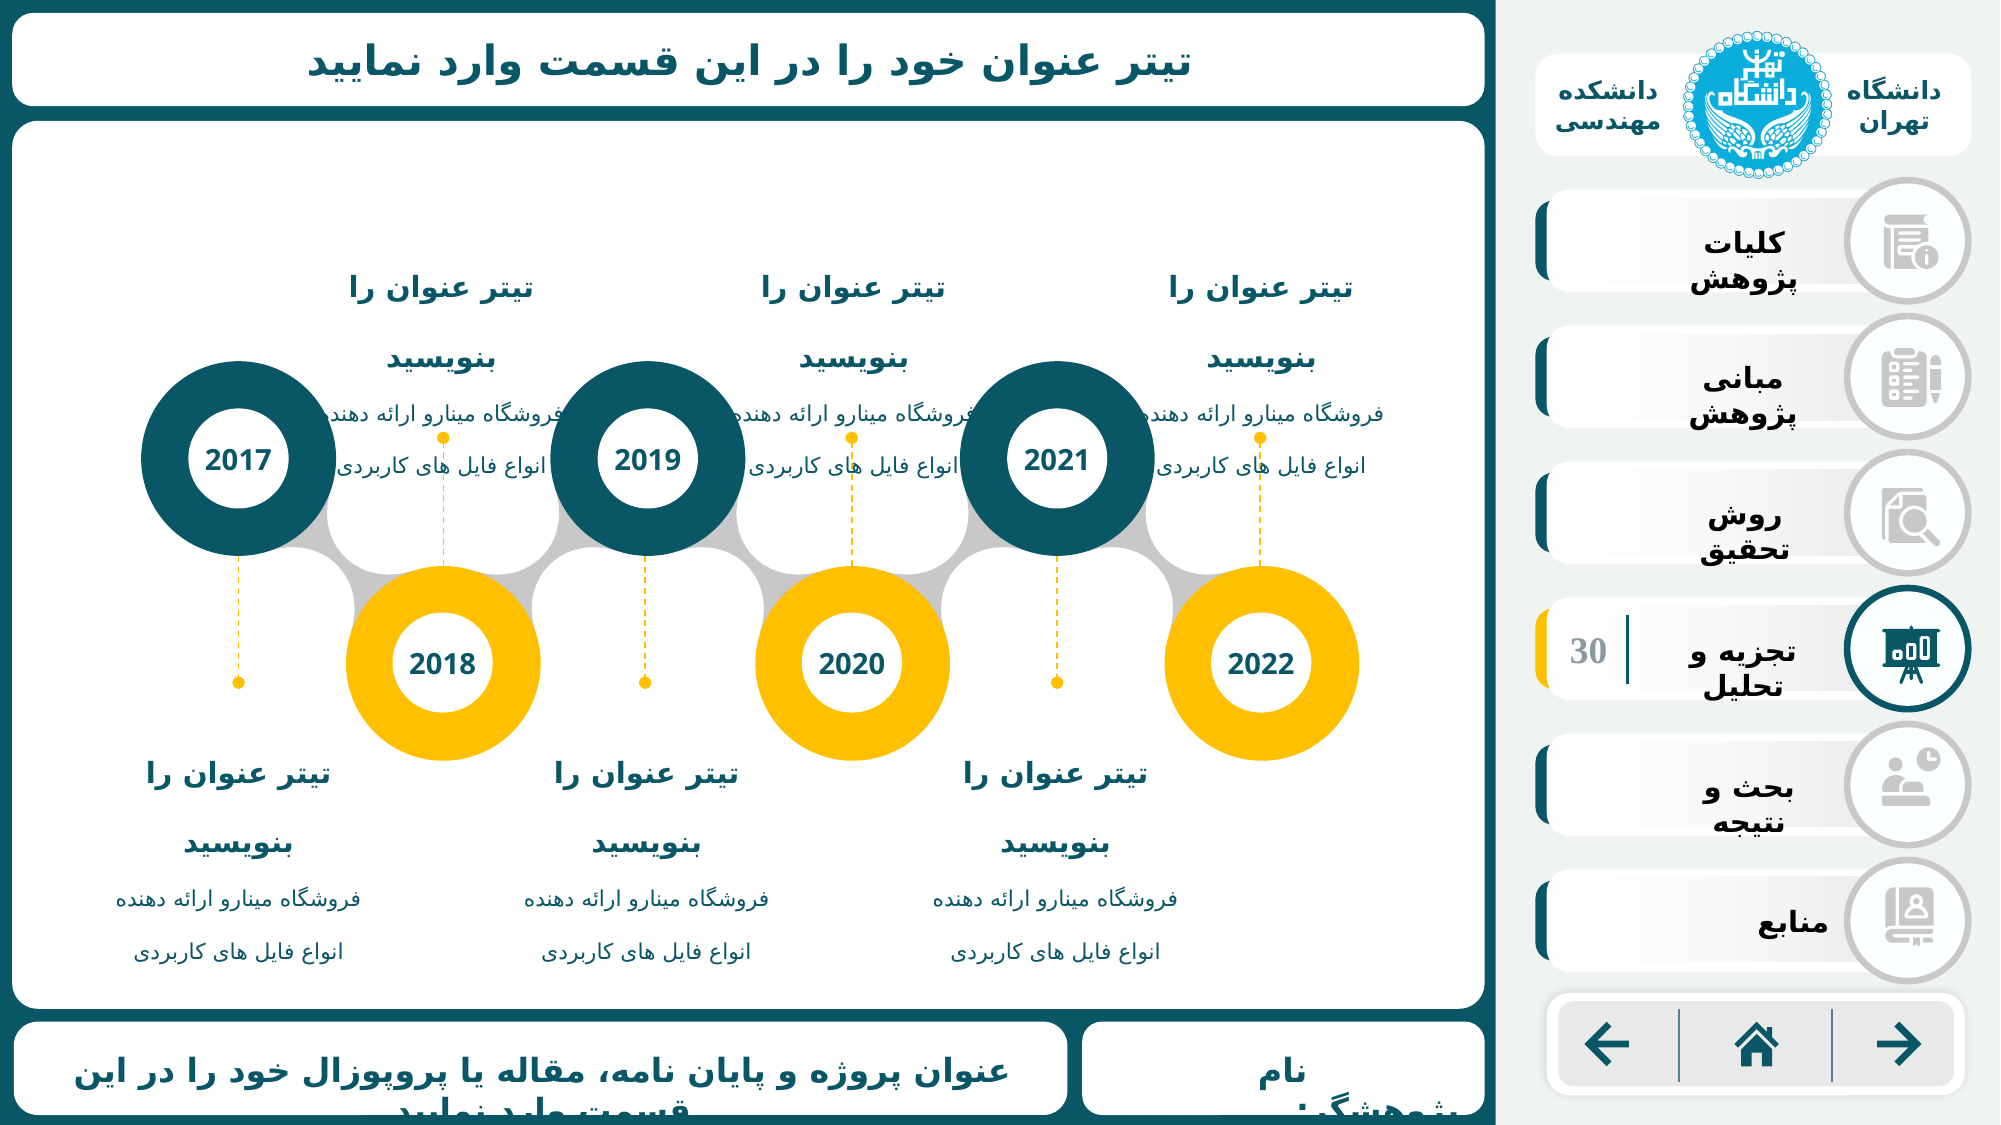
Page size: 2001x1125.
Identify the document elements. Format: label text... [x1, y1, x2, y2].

text_box دانشکده مهندسی [1522, 67, 1683, 142]
text_box عنوان پروژه و پایان نامه، مقاله یا پروپوزال خود را در این قسمت وارد نمایید [19, 1041, 1067, 1125]
text_box تیتر عنوان را بنویسید فروشگاه مینارو ارائه دهنده انواع فایل های کاربردی [709, 226, 998, 361]
text_box کلیات پژوهش [1644, 216, 1844, 302]
text_box دانشگاه تهران [1832, 67, 1981, 142]
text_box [1734, 1021, 1779, 1067]
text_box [1881, 348, 1941, 408]
text_box مبانی پژوهش [1642, 352, 1844, 437]
slide_number 30 [1549, 618, 1628, 679]
text_box تیتر عنوان را بنویسید فروشگاه مینارو ارائه دهنده انواع فایل های کاربردی [94, 711, 383, 971]
text_box تجزیه و تحلیل [1642, 624, 1844, 710]
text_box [1881, 625, 1941, 684]
text_box تیتر عنوان را بنویسید فروشگاه مینارو ارائه دهنده انواع فایل های کاربردی [502, 761, 791, 971]
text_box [1881, 747, 1941, 807]
text_box منابع [1670, 895, 1844, 946]
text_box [1881, 488, 1941, 547]
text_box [1885, 887, 1935, 947]
text_box روش تحقیق [1646, 488, 1844, 573]
text_box بحث و نتیجه [1654, 760, 1844, 846]
text_box نام پژوهشگر:............... [1084, 1041, 1482, 1125]
text_box [1877, 1021, 1922, 1067]
text_box تیتر عنوان را بنویسید فروشگاه مینارو ارائه دهنده انواع فایل های کاربردی [911, 761, 1200, 971]
text_box تیتر عنوان خود را در این قسمت وارد نمایید [19, 26, 1481, 92]
text_box [1584, 1021, 1629, 1067]
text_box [1883, 214, 1939, 270]
text_box تیتر عنوان را بنویسید فروشگاه مینارو ارائه دهنده انواع فایل های کاربردی [297, 226, 586, 361]
picture [1683, 31, 1832, 179]
text_box تیتر عنوان را بنویسید فروشگاه مینارو ارائه دهنده انواع فایل های کاربردی [1117, 226, 1406, 486]
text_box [141, 361, 1360, 761]
